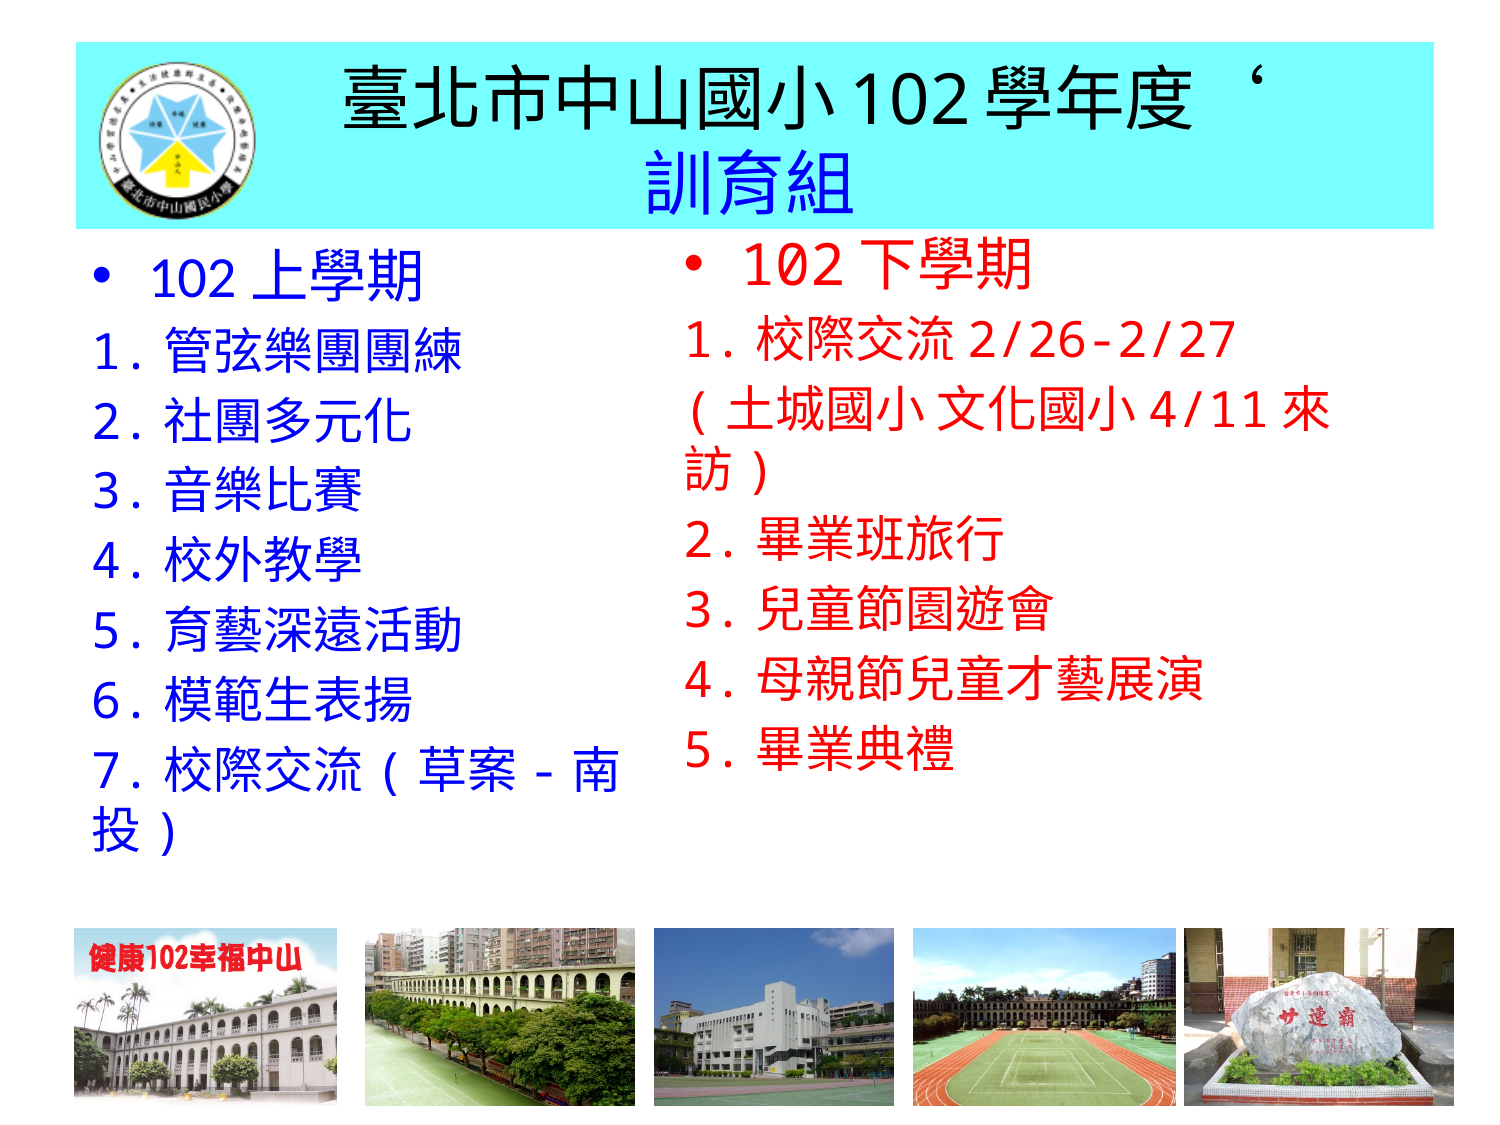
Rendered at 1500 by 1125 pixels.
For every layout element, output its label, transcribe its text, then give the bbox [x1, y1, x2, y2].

text_box 102下學期 1.校際交流2/26-2/27 (土城國小 文化國小4/11來訪) 2.畢業班旅行 3.兒童節園遊會 4.母親節兒童才藝展演 5.畢業典禮 [668, 219, 1378, 894]
list 102上學期 1.管弦樂團團練 2.社團多元化 3.音樂比賽 4.校外教學 5.育藝深遠活動 6.模範生表揚 7.校際交流(草案-南投) [76, 231, 668, 870]
picture [913, 928, 1176, 1106]
picture [365, 928, 635, 1106]
picture [1184, 928, 1454, 1106]
picture [654, 928, 894, 1106]
picture [74, 928, 337, 1106]
title 臺北市中山國小102學年度‘ 訓育組 [75, 45, 1425, 233]
picture [76, 42, 1434, 229]
